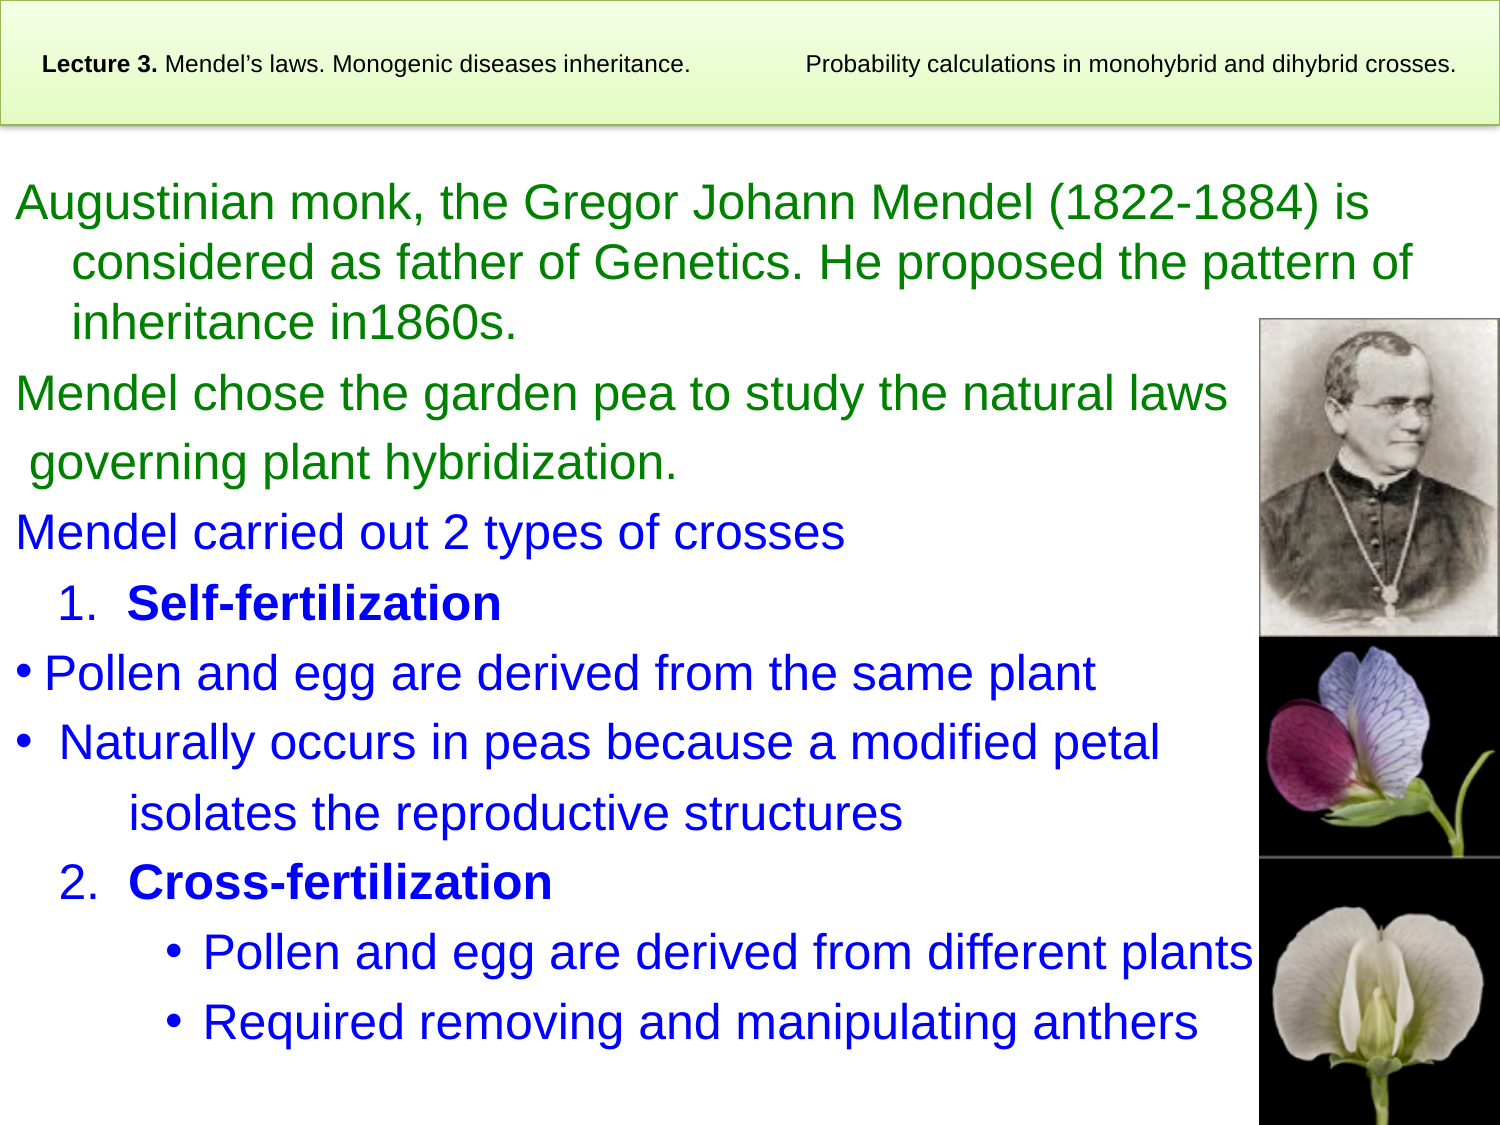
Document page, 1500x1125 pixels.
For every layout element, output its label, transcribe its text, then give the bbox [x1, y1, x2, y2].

title Lecture 3. Mendel’s laws. Monogenic diseases inheritance. Probability calculations in monohybrid and dihybrid crosses. [0, 0, 1500, 126]
list Augustinian monk, the Gregor Johann Mendel (1822-1884) is considered as father of Genetics. He proposed the pattern of inheritance in1860s. Mendel chose the garden pea to study the natural laws governing plant hybridization. Mendel carried out 2 types of crosses 1. Self-fertilization Pollen and egg are derived from the same plant Naturally occurs in peas because a modified petal isolates the reproductive structures 2. Cross-fertilization Pollen and egg are derived from different plants Required removing and manipulating anthers [0, 162, 1500, 1113]
picture [1259, 318, 1500, 1125]
